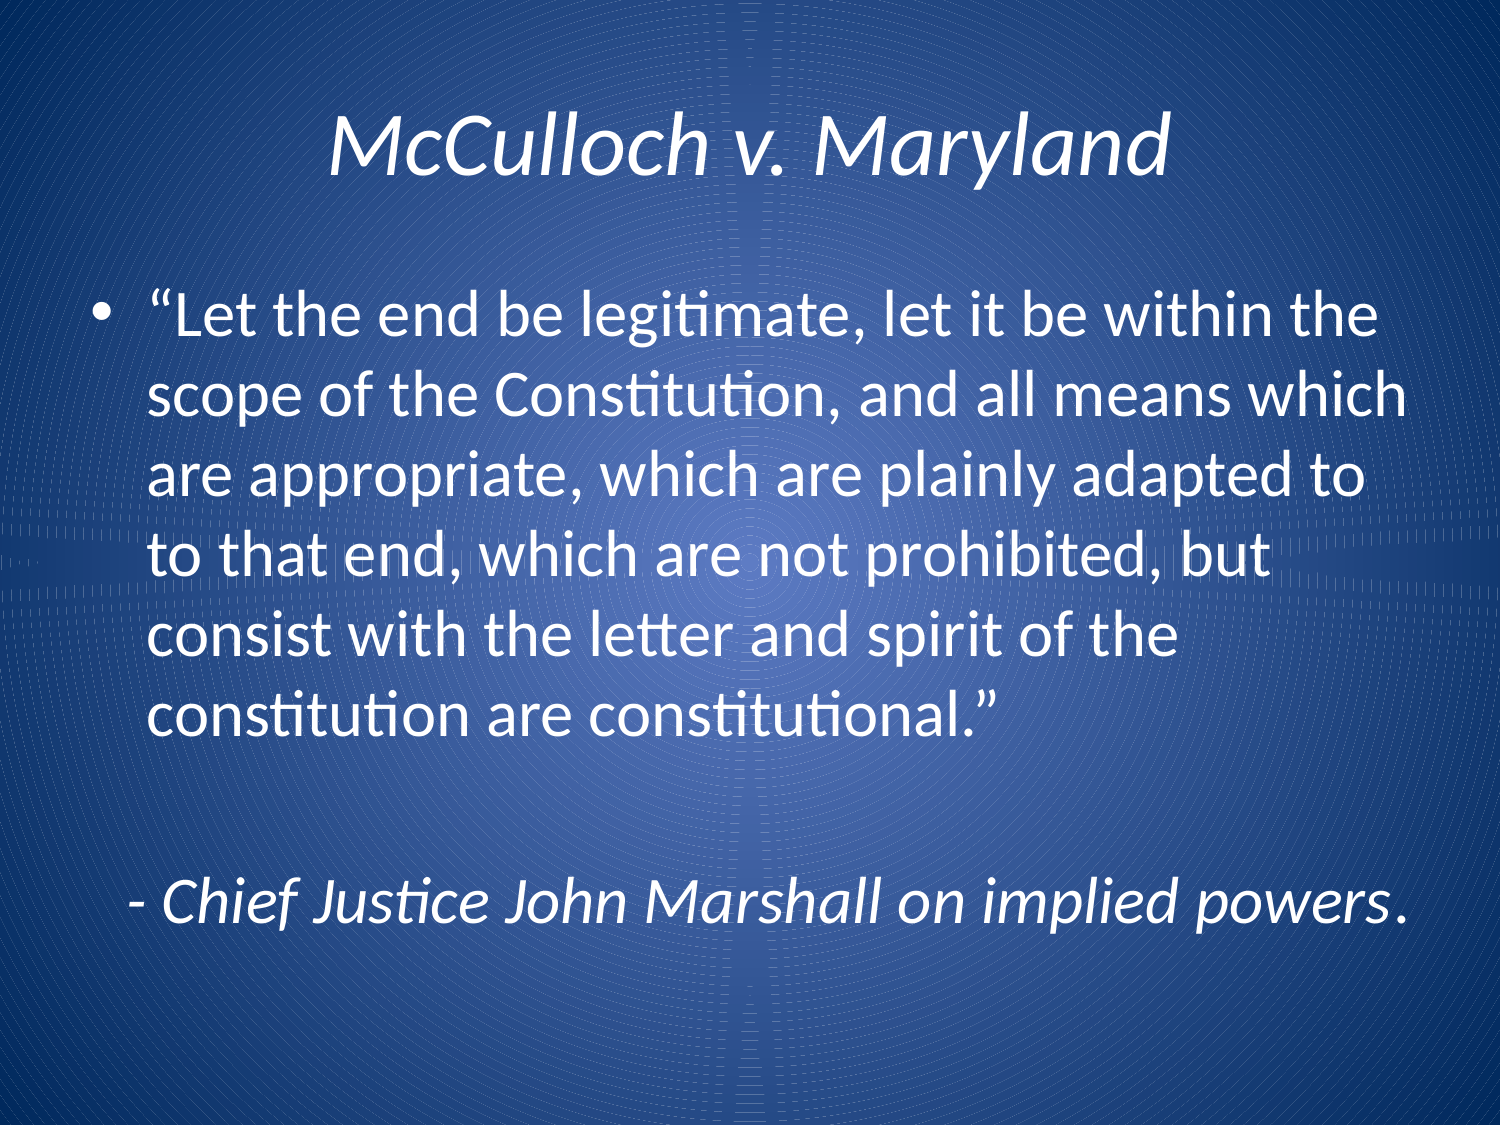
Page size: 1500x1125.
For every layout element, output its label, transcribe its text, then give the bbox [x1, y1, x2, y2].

title McCulloch v. Maryland [75, 45, 1425, 233]
list “Let the end be legitimate, let it be within the scope of the Constitution, and all means which are appropriate, which are plainly adapted to to that end, which are not prohibited, but consist with the letter and spirit of the constitution are constitutional.” - Chief Justice John Marshall on implied powers. [75, 262, 1425, 1005]
